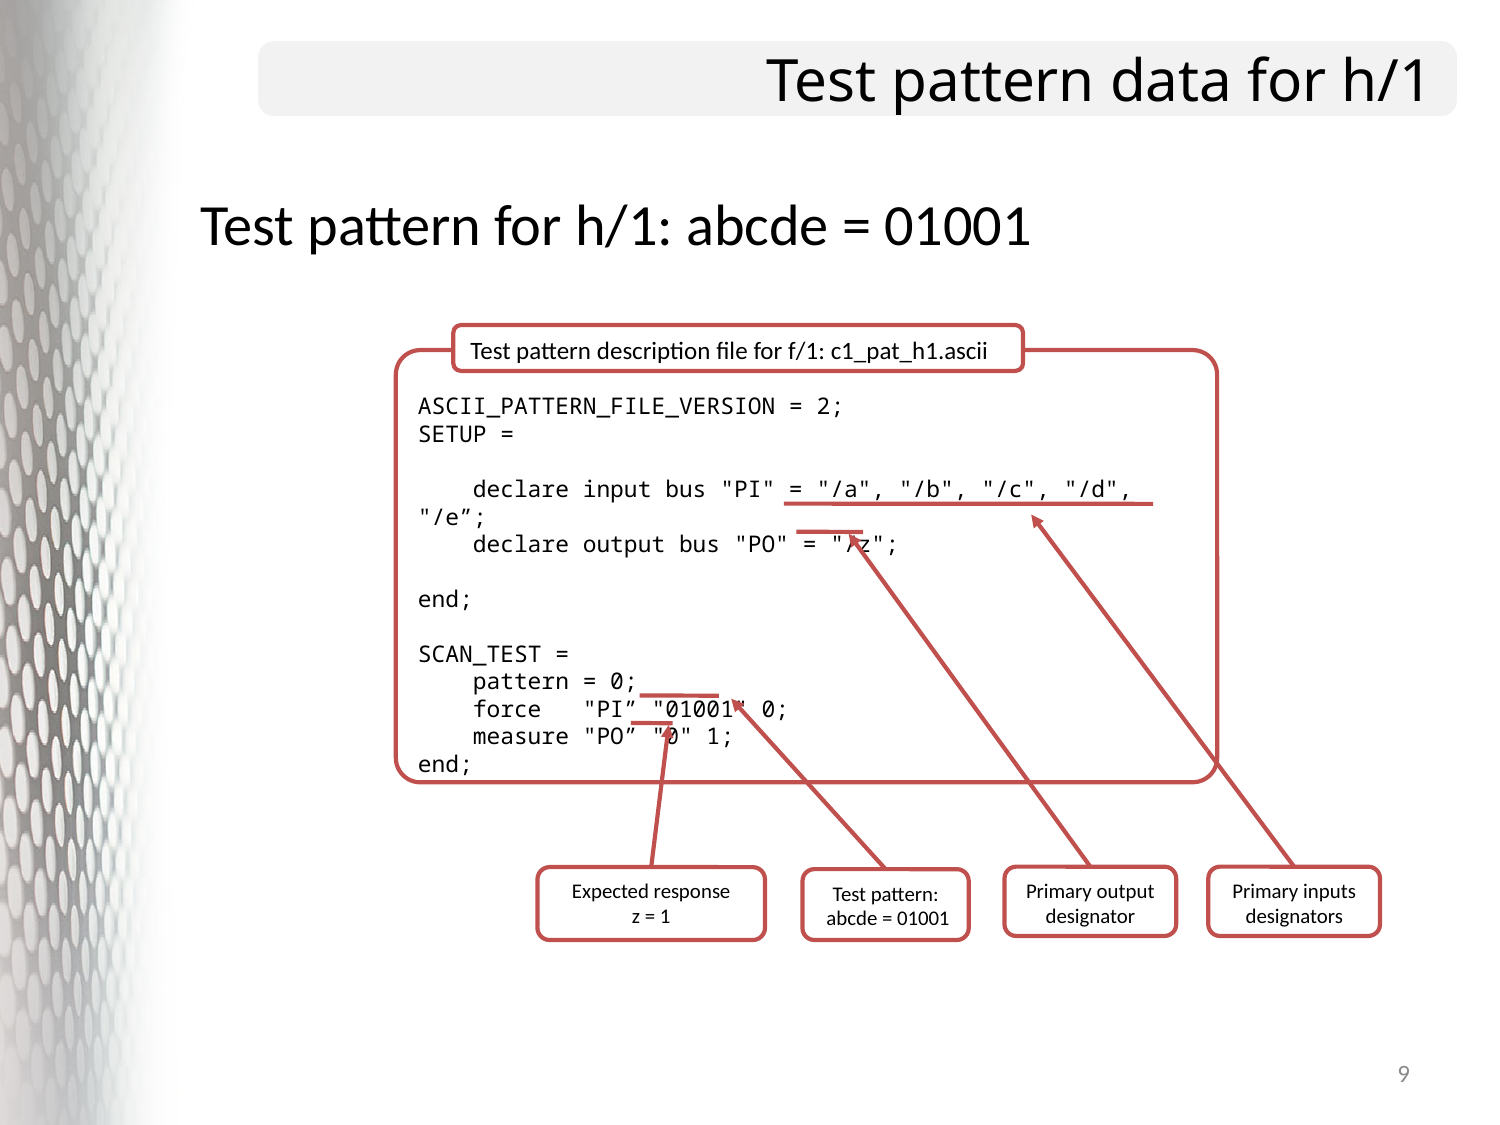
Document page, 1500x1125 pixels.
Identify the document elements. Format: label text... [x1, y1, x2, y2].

text_box Test pattern: abcde = 01001 [800, 867, 971, 943]
table_cell [643, 697, 716, 701]
text_box Primary inputs designators [1206, 864, 1383, 939]
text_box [986, 558, 1339, 823]
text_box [722, 706, 894, 862]
text_box Primary output designator [1002, 864, 1179, 939]
picture [0, 0, 200, 1125]
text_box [588, 786, 732, 806]
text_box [802, 579, 981, 822]
table_cell [787, 505, 1149, 509]
title Test pattern data for h/1 [258, 40, 1449, 117]
text_box Expected response z = 1 [535, 864, 768, 943]
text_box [395, 324, 1218, 783]
slide_number 9 [1074, 1042, 1425, 1103]
text_box Test pattern for h/1: abcde = 01001 [185, 179, 1143, 279]
